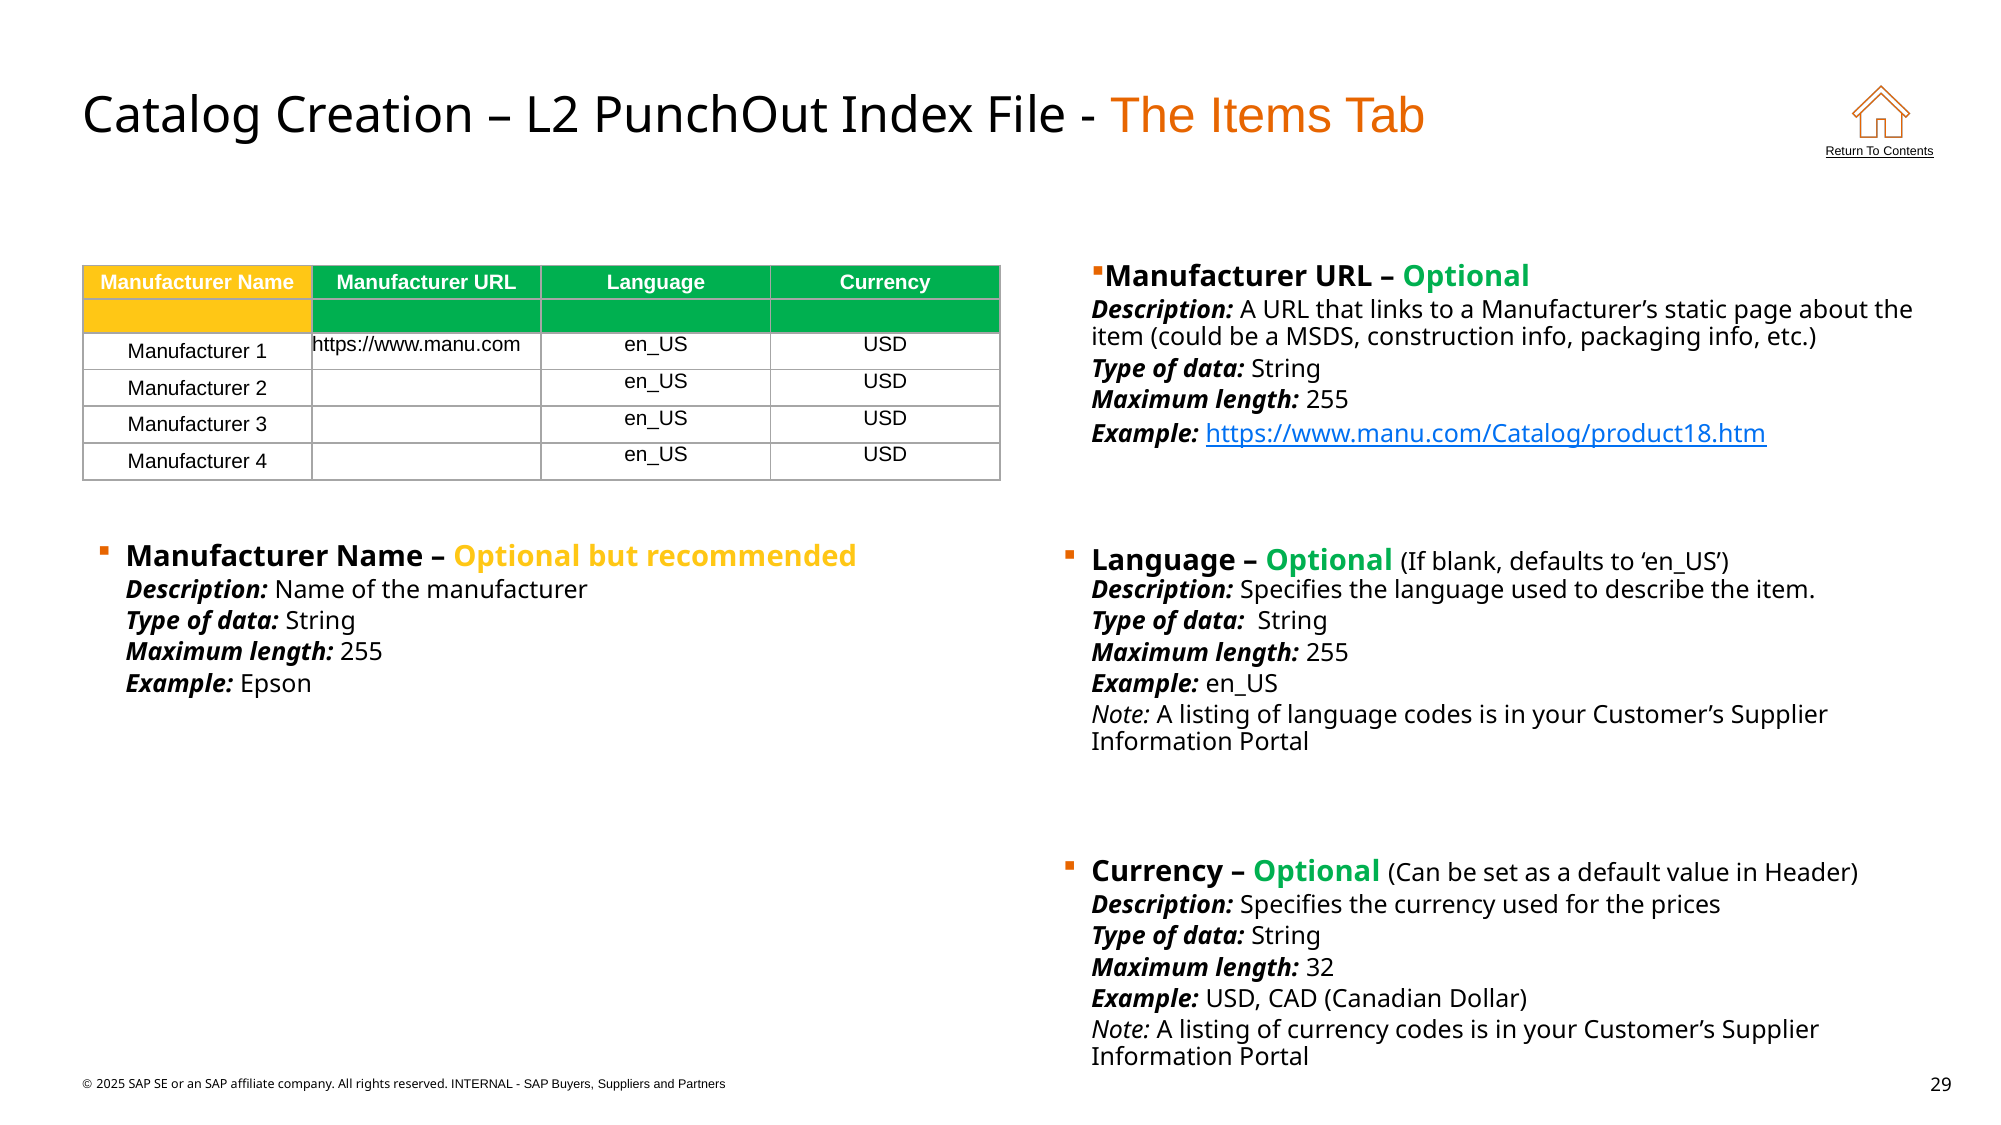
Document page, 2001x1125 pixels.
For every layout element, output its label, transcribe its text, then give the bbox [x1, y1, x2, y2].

table_cell en_US [542, 334, 770, 369]
table_header Language [542, 266, 770, 298]
table_cell [313, 444, 540, 479]
table_cell USD [771, 334, 999, 369]
table_cell [542, 300, 770, 332]
table_cell [313, 300, 540, 332]
table_header Currency [771, 266, 999, 298]
table_cell USD [771, 407, 999, 442]
table_cell [771, 300, 999, 332]
table_header Manufacturer Name [84, 266, 311, 298]
table_cell Manufacturer 4 [84, 444, 311, 479]
text_box Manufacturer URL – Optional Description: A URL that links to a Manufacturer’s static page about the item (could be a MSDS, construction info, packaging info, etc.) Type of data: String Maximum length: 255 Example: https://www.manu.com/Catalog/product18.htm Language – Optional (If blank, defaults to ‘en_US’) Description: Specifies the language used to describe the item. Type of data: String Maximum length: 255 Example: en_US Note: A listing of language codes is in your Customer’s Supplier Information Portal Currency – Optional (Can be set as a default value in Header) Description: Specifies the currency used for the prices Type of data: String Maximum length: 32 Example: USD, CAD (Canadian Dollar) Note: A listing of currency codes is in your Customer’s Supplier Information Portal [1063, 265, 1918, 1071]
table_cell en_US [542, 370, 770, 405]
table_cell [313, 407, 540, 442]
table_cell Manufacturer 3 [84, 407, 311, 442]
title Catalog Creation – L2 PunchOut Index File - The Items Tab [82, 82, 1810, 144]
table_cell USD [771, 370, 999, 405]
table_cell [84, 300, 311, 332]
table_cell en_US [542, 407, 770, 442]
picture [1847, 76, 1915, 145]
text_box Manufacturer Name – Optional but recommended Description: Name of the manufacturer Type of data: String Maximum length: 255 Example: Epson [82, 537, 1001, 705]
table_header Manufacturer URL [313, 266, 540, 298]
table_cell USD [771, 444, 999, 479]
table_cell https://www.manu.com [313, 334, 540, 369]
table_cell Manufacturer 1 [84, 334, 311, 369]
table_cell en_US [542, 444, 770, 479]
table_cell Manufacturer 2 [84, 370, 311, 405]
table_cell [313, 370, 540, 405]
